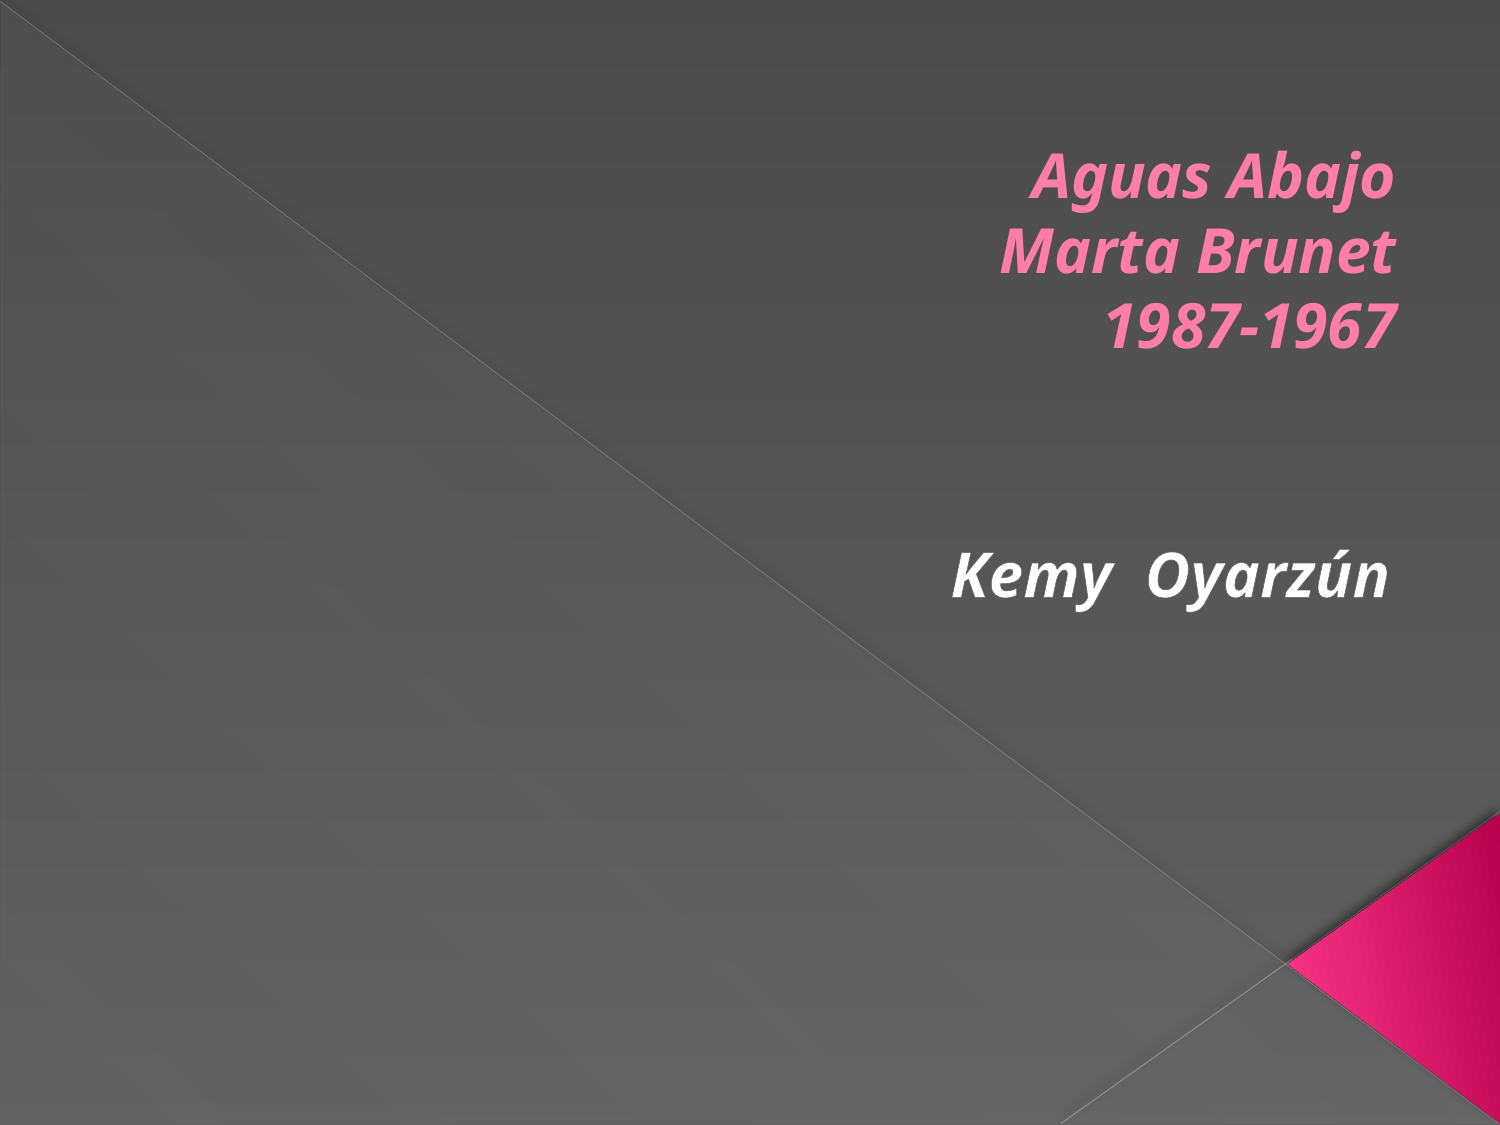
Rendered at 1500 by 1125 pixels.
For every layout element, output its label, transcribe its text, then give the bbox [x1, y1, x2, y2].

title Aguas Abajo Marta Brunet 1987-1967 [88, 127, 1412, 369]
subtitle Kemy Oyarzún [88, 527, 1412, 657]
